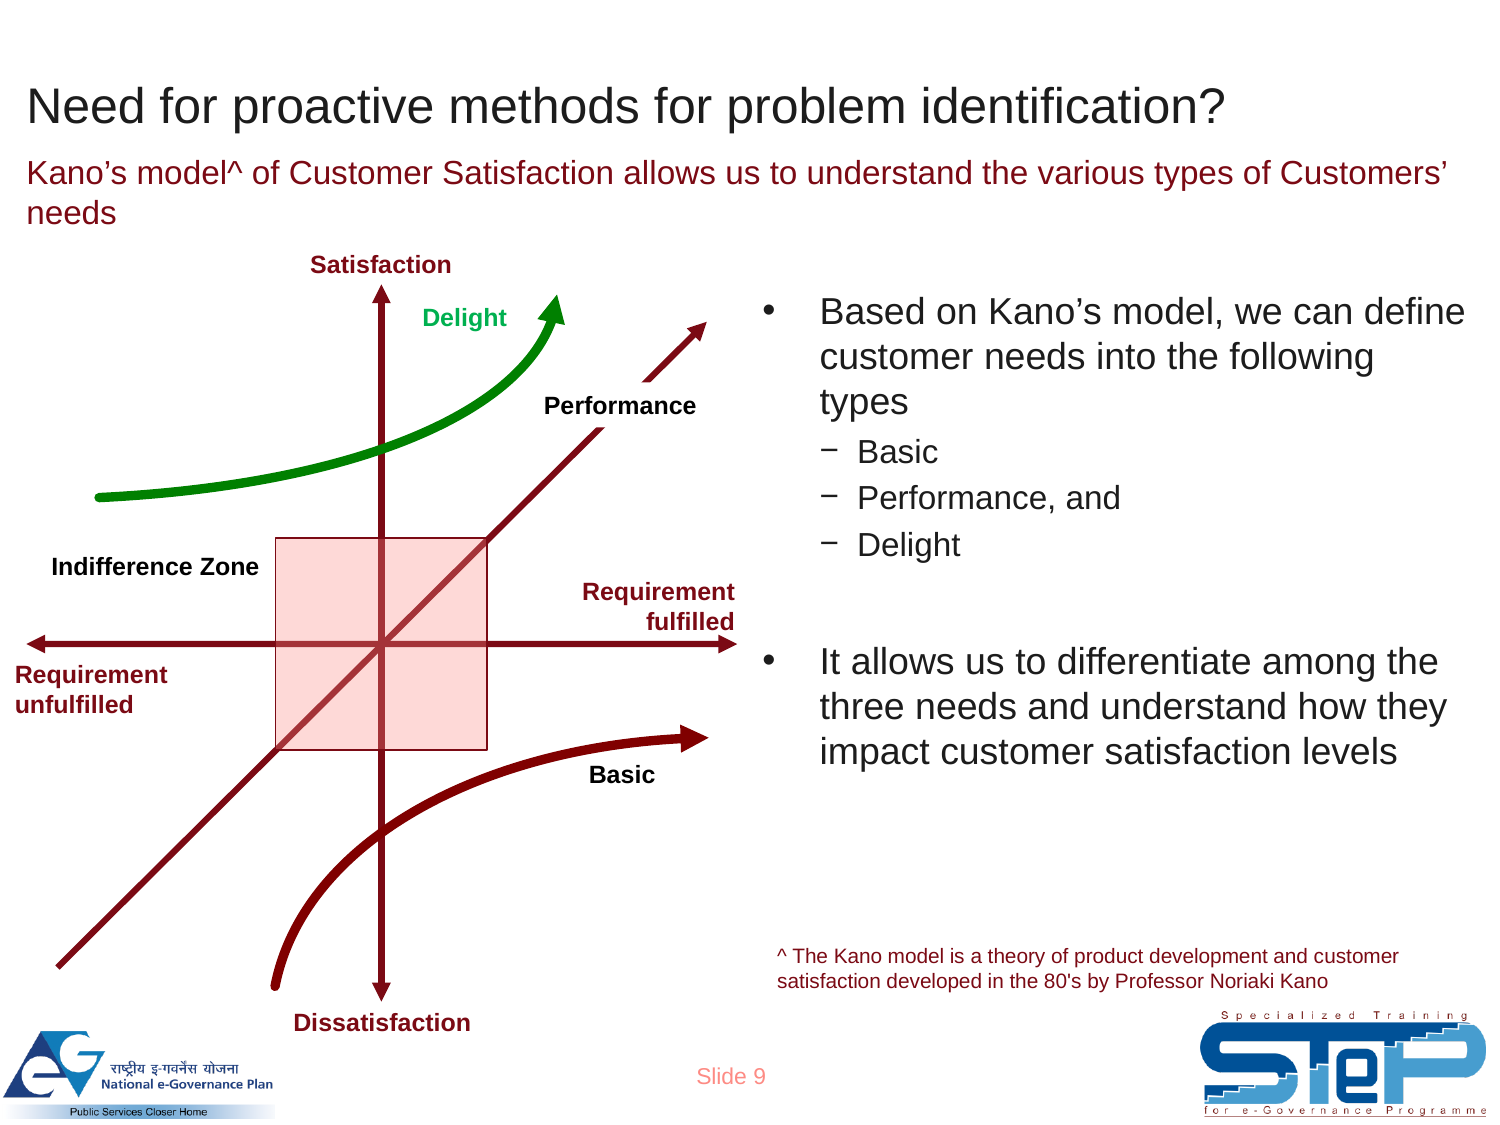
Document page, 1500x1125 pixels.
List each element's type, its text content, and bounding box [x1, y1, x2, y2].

text_box Requirement unfulfilled [0, 650, 239, 726]
text_box [552, 294, 562, 321]
text_box [488, 643, 738, 651]
picture [1200, 1011, 1486, 1117]
text_box Indifference Zone [16, 543, 275, 589]
text_box [274, 752, 718, 1022]
text_box [275, 537, 488, 750]
text_box Need for proactive methods for problem identification? [26, 73, 1471, 198]
title Kano’s model^ of Customer Satisfaction allows us to understand the various types of Customers’ needs [26, 151, 1472, 276]
picture [2, 1031, 275, 1119]
text_box ^ The Kano model is a theory of product development and customer satisfaction developed in the 80's by Professor Noriaki Kano [762, 935, 1485, 1001]
text_box Dissatisfaction [278, 998, 487, 1044]
text_box [646, 321, 707, 382]
text_box [26, 637, 275, 650]
text_box Performance [528, 382, 718, 428]
text_box Requirement fulfilled [510, 567, 750, 643]
text_box Satisfaction [295, 241, 468, 286]
text_box [377, 286, 386, 293]
text_box [35, 290, 543, 498]
list Based on Kano’s model, we can define customer needs into the following types Basic Performance, and Delight It allows us to differentiate among the three needs and understand how they impact customer satisfaction levels [761, 287, 1474, 999]
text_box [580, 731, 710, 751]
text_box Basic [573, 751, 750, 797]
text_box Delight [377, 294, 552, 340]
